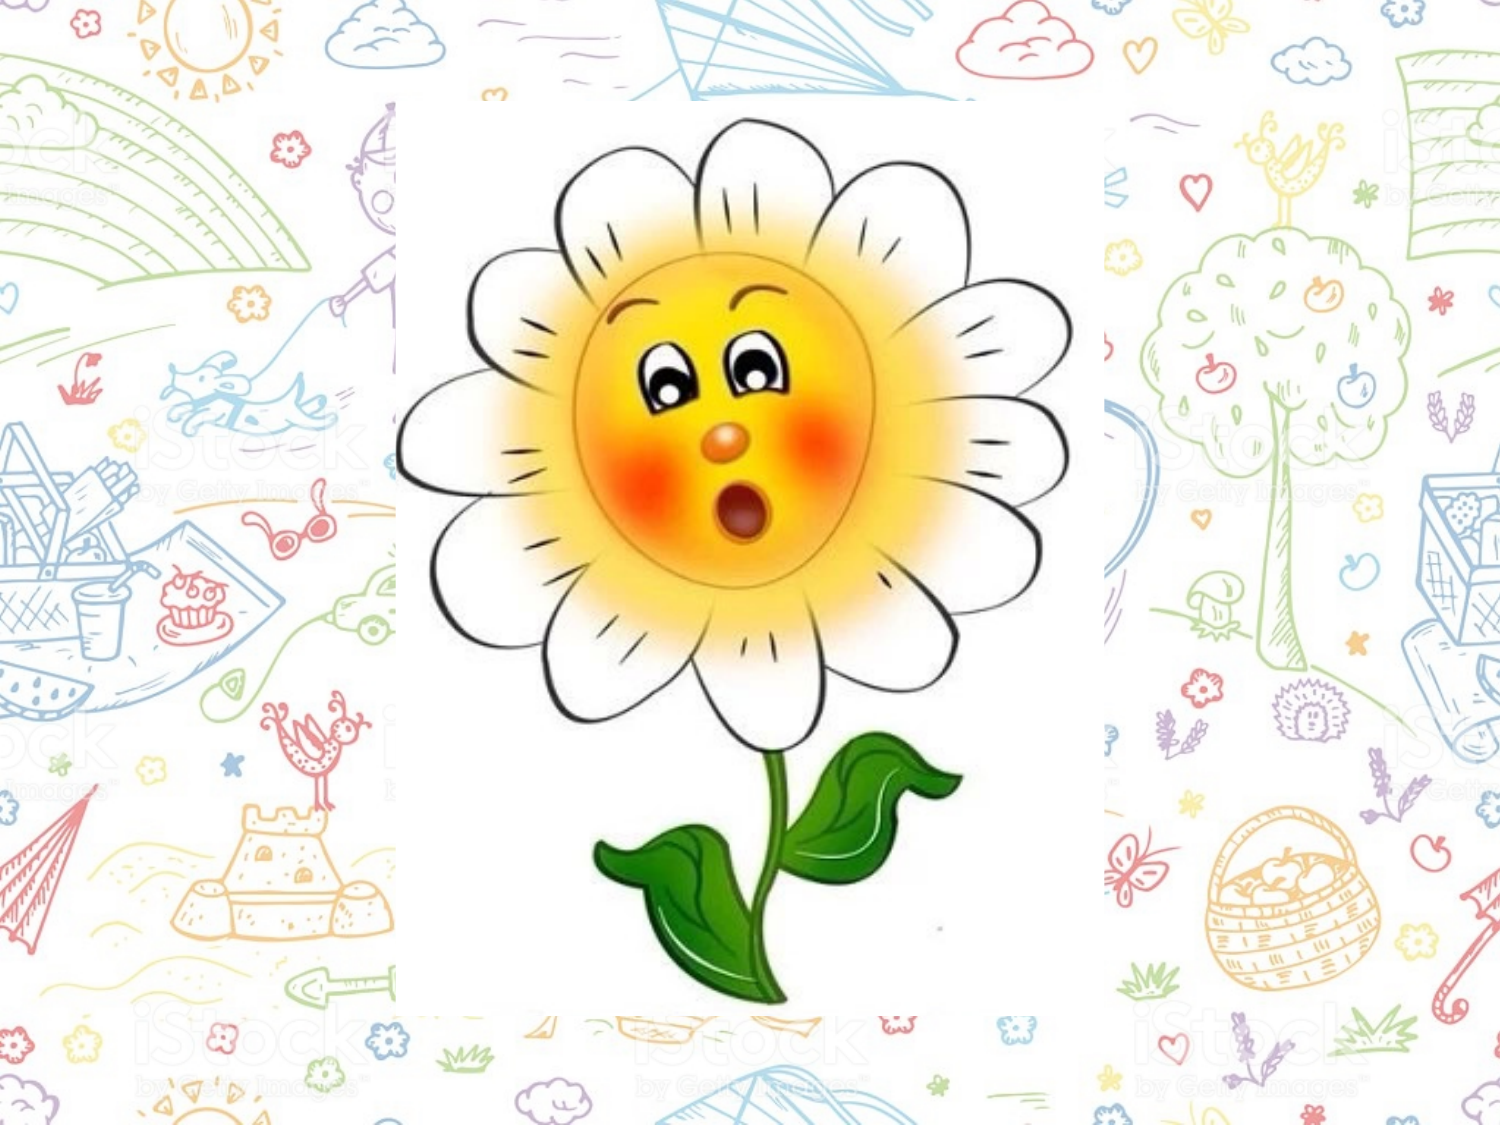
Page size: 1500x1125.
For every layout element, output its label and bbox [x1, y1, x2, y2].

list [395, 101, 1105, 1017]
